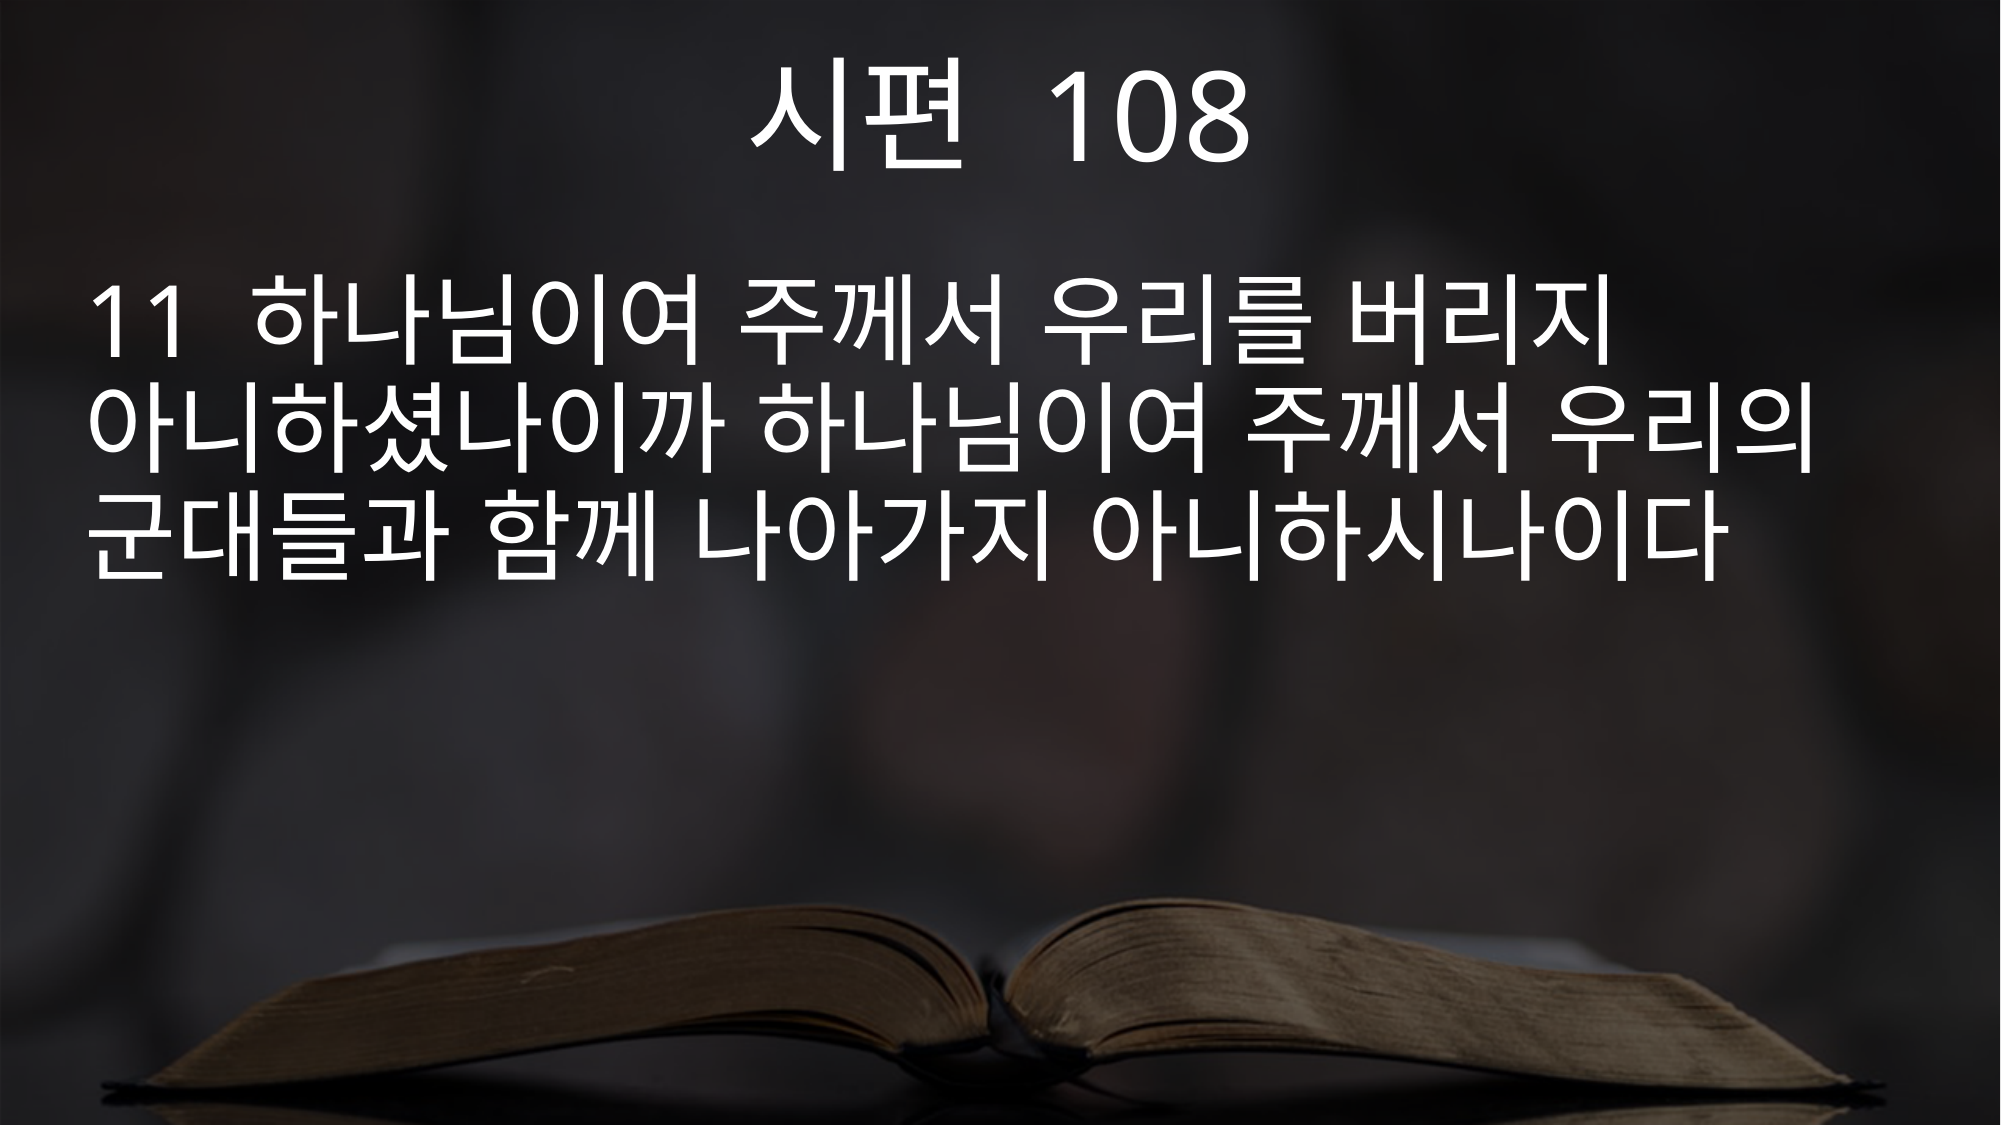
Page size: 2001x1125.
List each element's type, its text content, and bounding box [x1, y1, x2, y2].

picture [0, 0, 2001, 1125]
footer 시편 108 [0, 32, 2000, 192]
list 11 하나님이여 주께서 우리를 버리지 아니하셨나이까 하나님이여 주께서 우리의 군대들과 함께 나아가지 아니하시나이다 [69, 263, 1953, 423]
